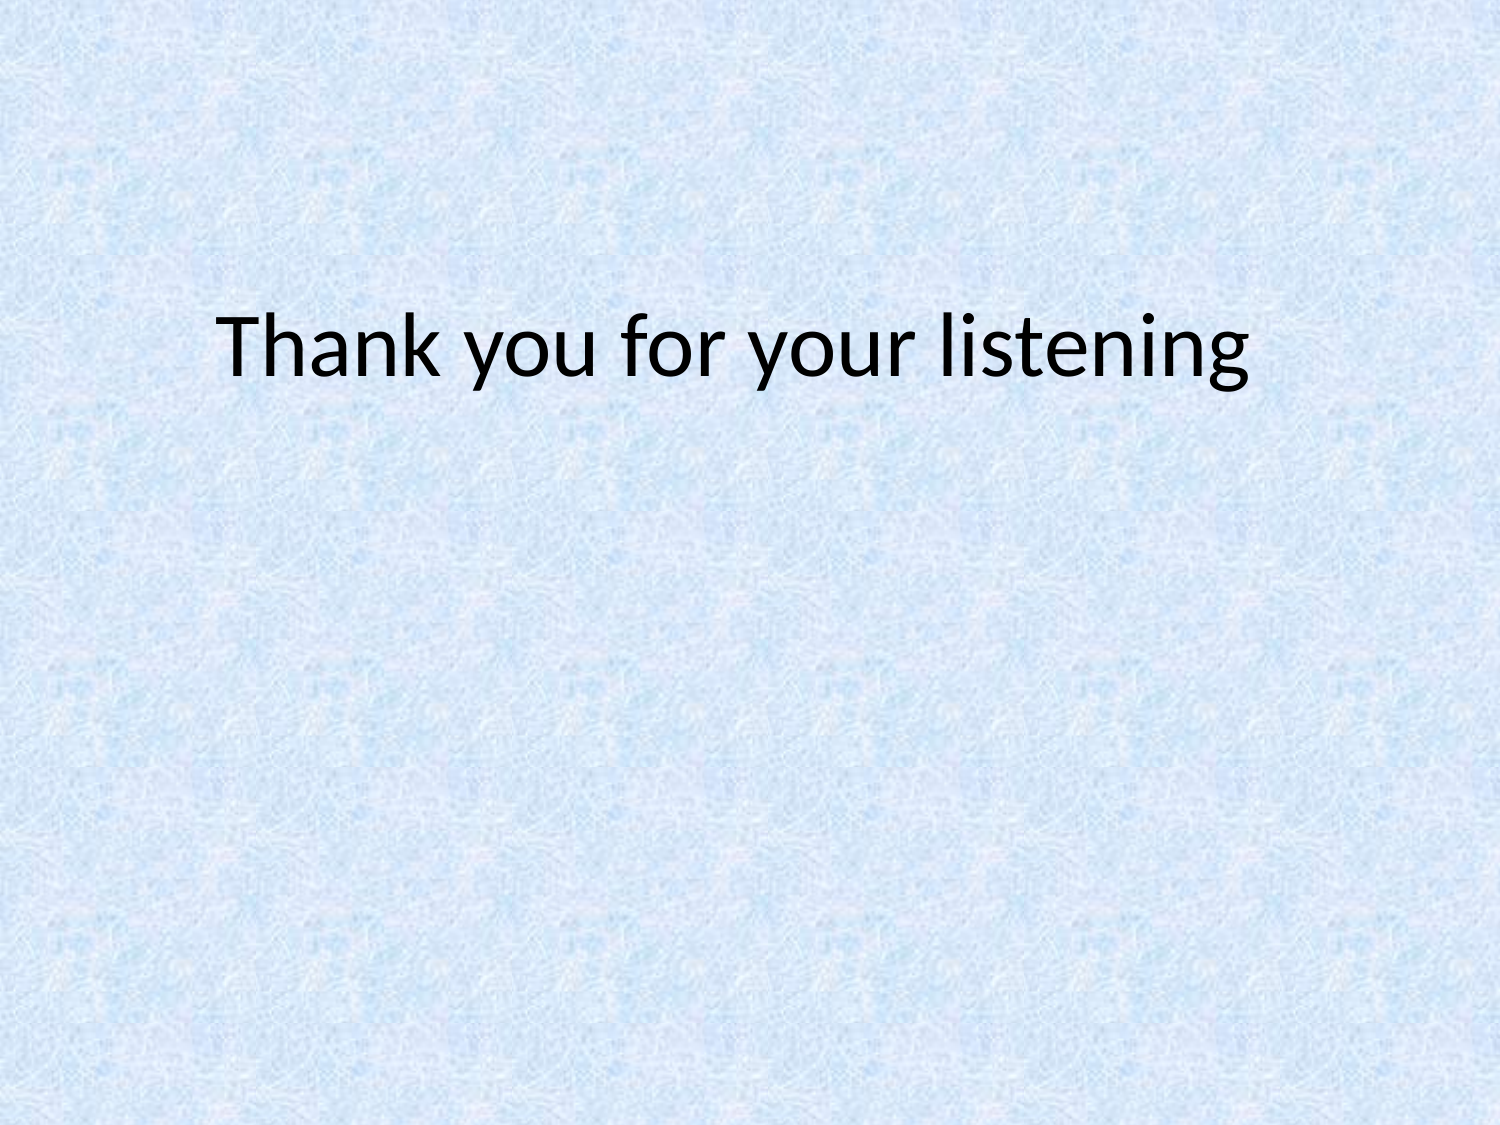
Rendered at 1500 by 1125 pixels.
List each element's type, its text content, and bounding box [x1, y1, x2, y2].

title Thank you for your listening [58, 246, 1409, 434]
picture [0, 0, 1500, 1125]
